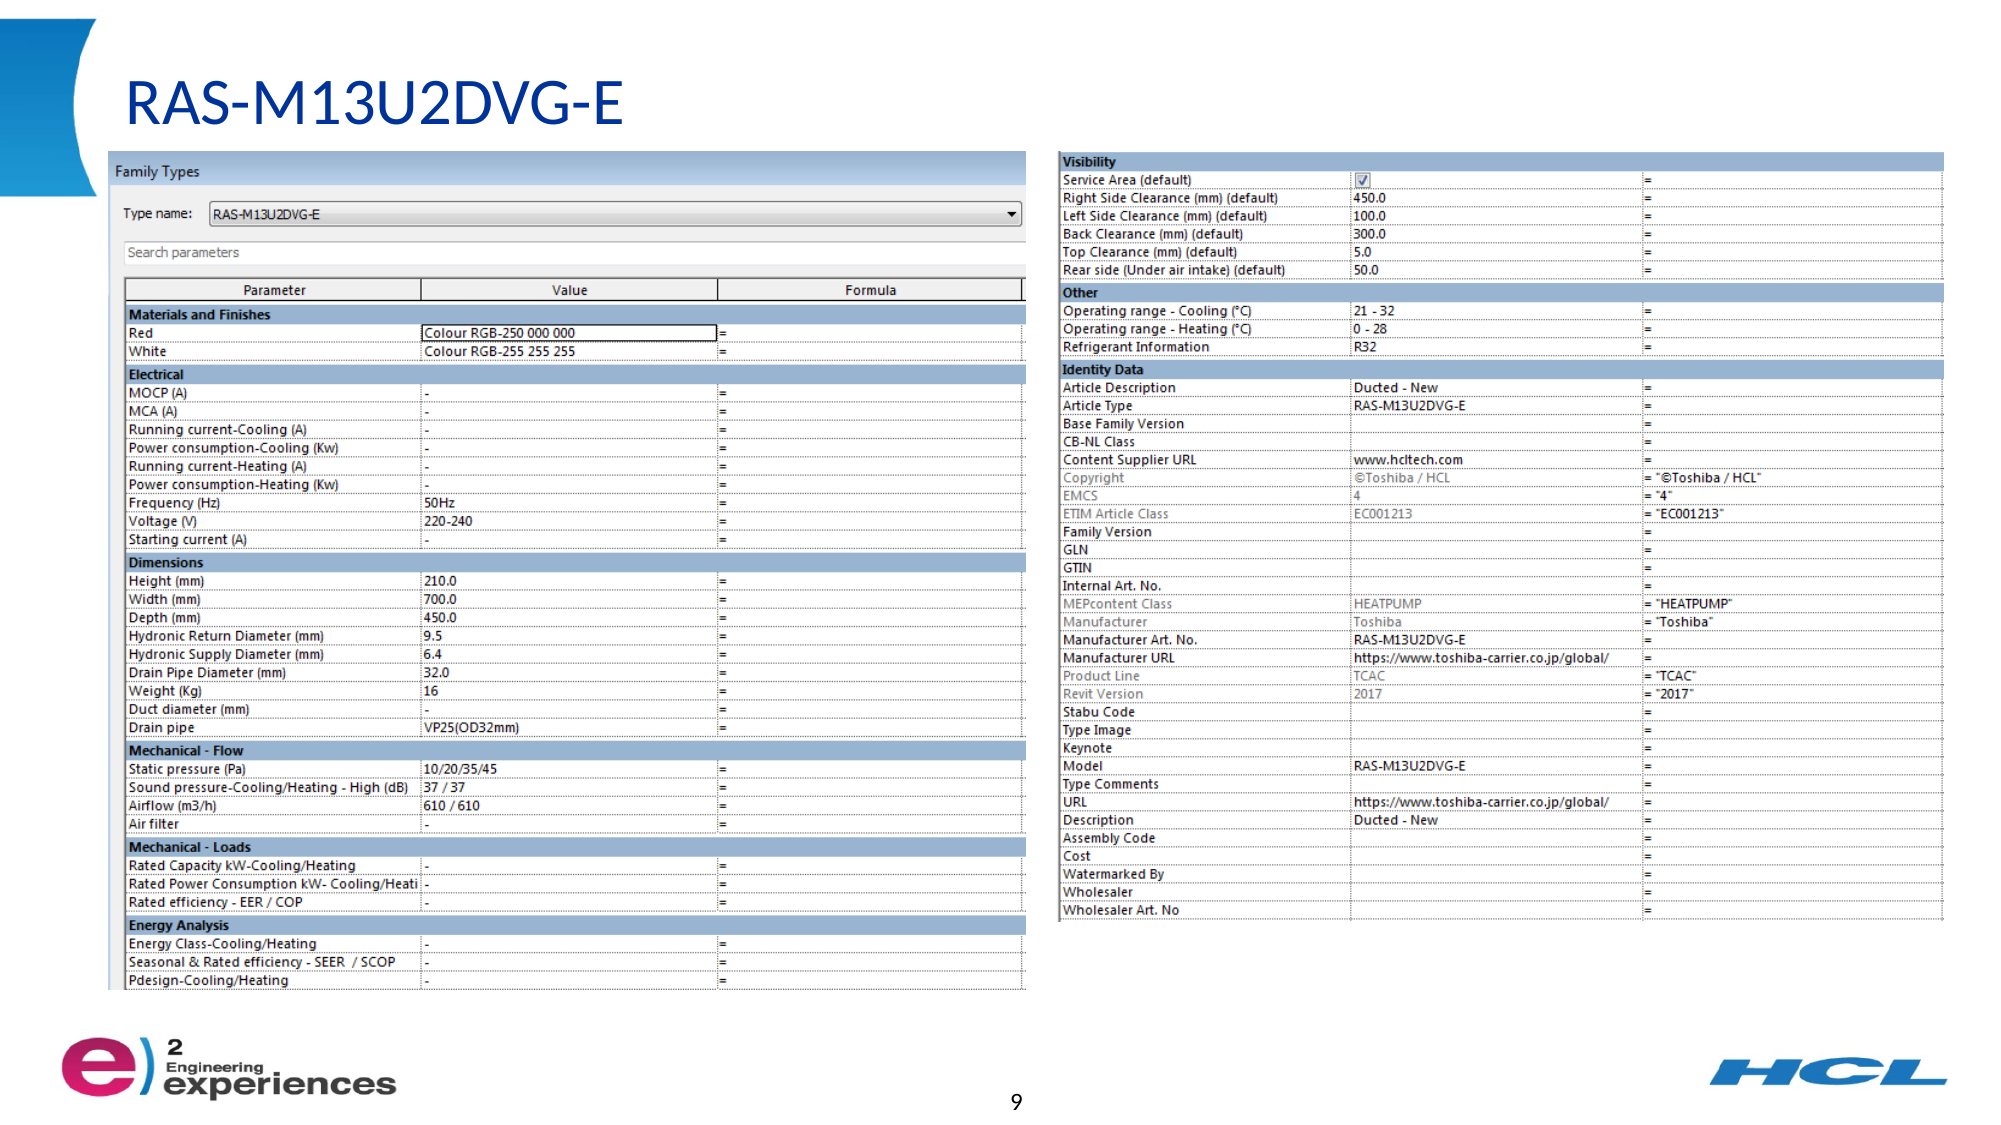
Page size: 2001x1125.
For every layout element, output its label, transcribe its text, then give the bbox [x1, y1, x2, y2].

picture [0, 0, 2000, 1125]
text_box RAS-M13U2DVG-E [111, 50, 640, 146]
